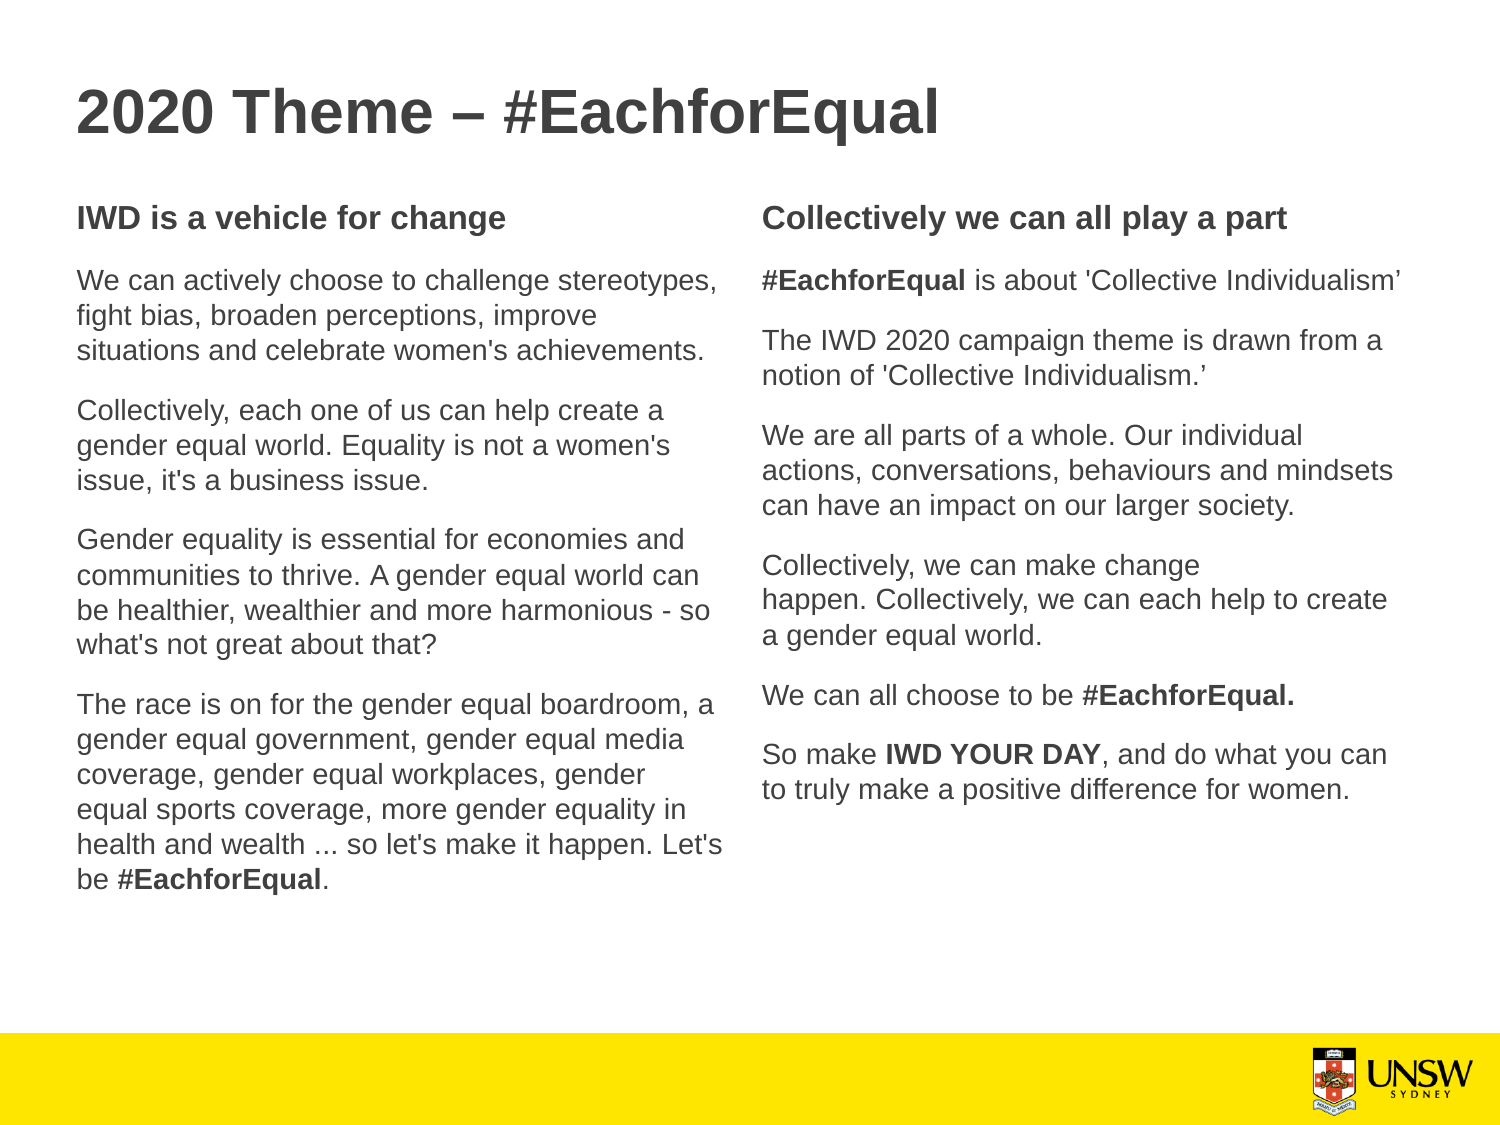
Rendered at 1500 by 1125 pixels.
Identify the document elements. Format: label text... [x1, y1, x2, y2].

picture [0, 0, 1500, 1125]
title 2020 Theme – #EachforEqual [76, 71, 1424, 147]
list Collectively we can all play a part #EachforEqual is about 'Collective Individualism’ The IWD 2020 campaign theme is drawn from a notion of 'Collective Individualism.’ We are all parts of a whole. Our individual actions, conversations, behaviours and mindsets can have an impact on our larger society. Collectively, we can make change happen. Collectively, we can each help to create a gender equal world. We can all choose to be #EachforEqual. So make IWD YOUR DAY, and do what you can to truly make a positive difference for women. [761, 196, 1412, 941]
text_box IWD is a vehicle for change We can actively choose to challenge stereotypes, fight bias, broaden perceptions, improve situations and celebrate women's achievements. Collectively, each one of us can help create a gender equal world. Equality is not a women's issue, it's a business issue. Gender equality is essential for economies and communities to thrive. A gender equal world can be healthier, wealthier and more harmonious - so what's not great about that? The race is on for the gender equal boardroom, a gender equal government, gender equal media coverage, gender equal workplaces, gender equal sports coverage, more gender equality in health and wealth ... so let's make it happen. Let's be #EachforEqual. [76, 196, 727, 941]
